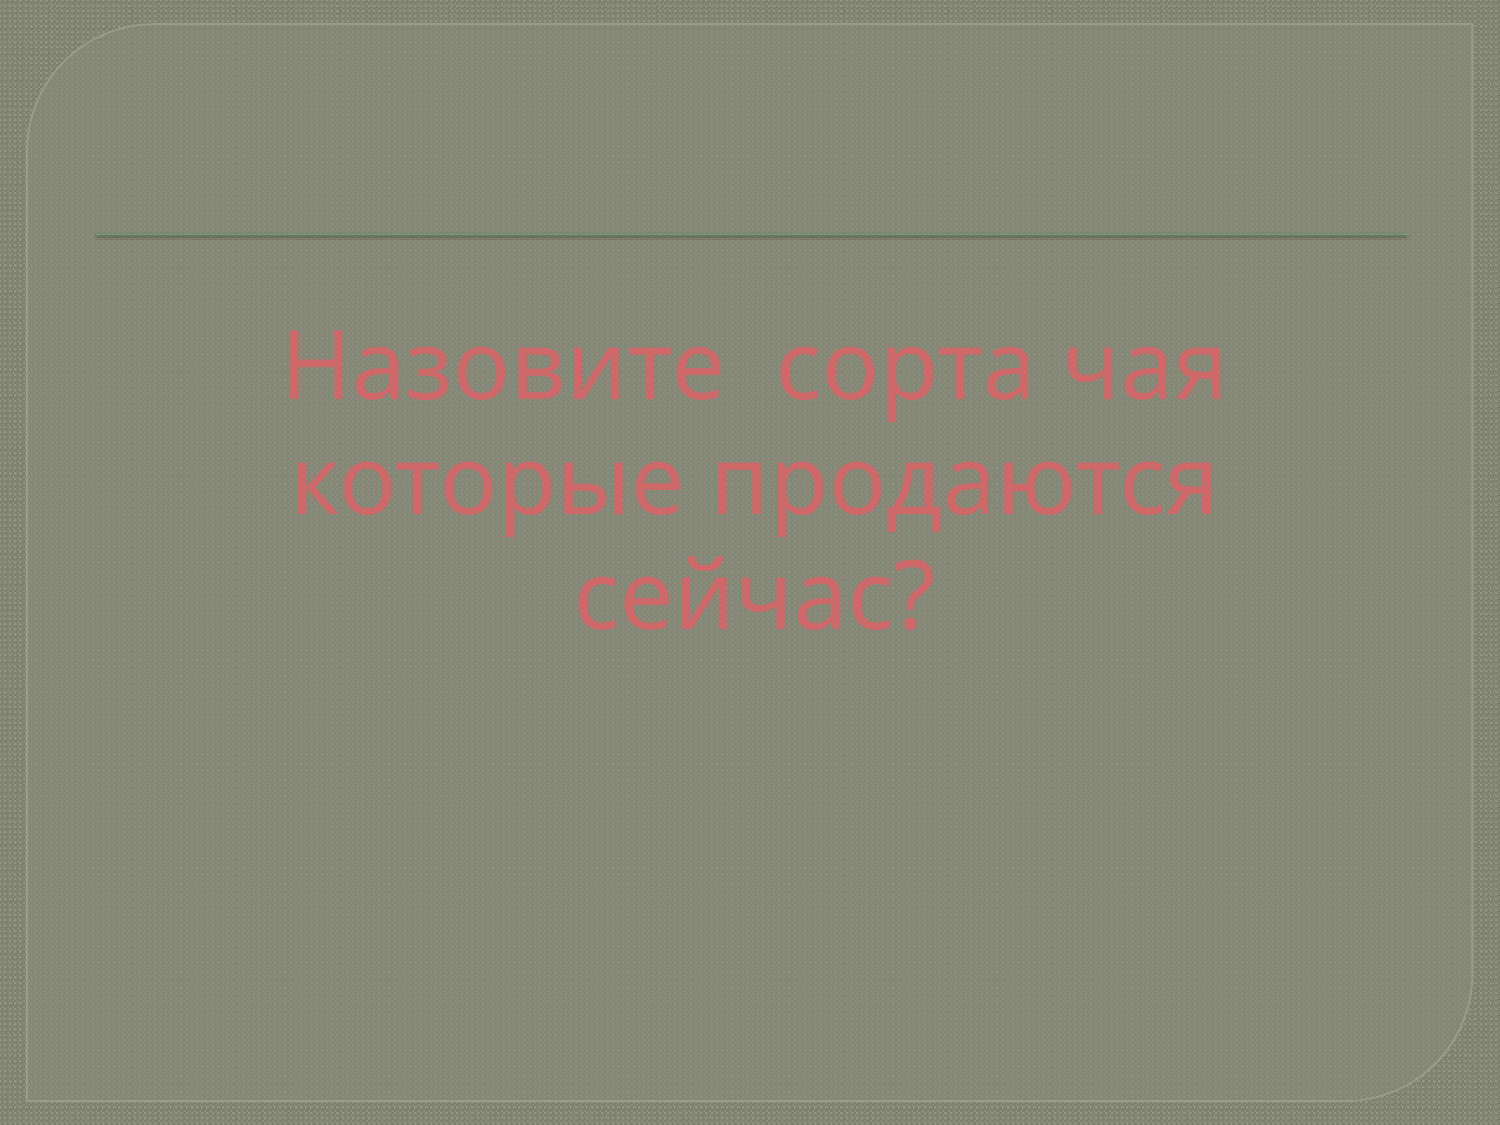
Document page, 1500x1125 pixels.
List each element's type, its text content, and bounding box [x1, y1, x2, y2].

title Назовите сорта чая которые продаются сейчас? [75, 41, 1425, 657]
